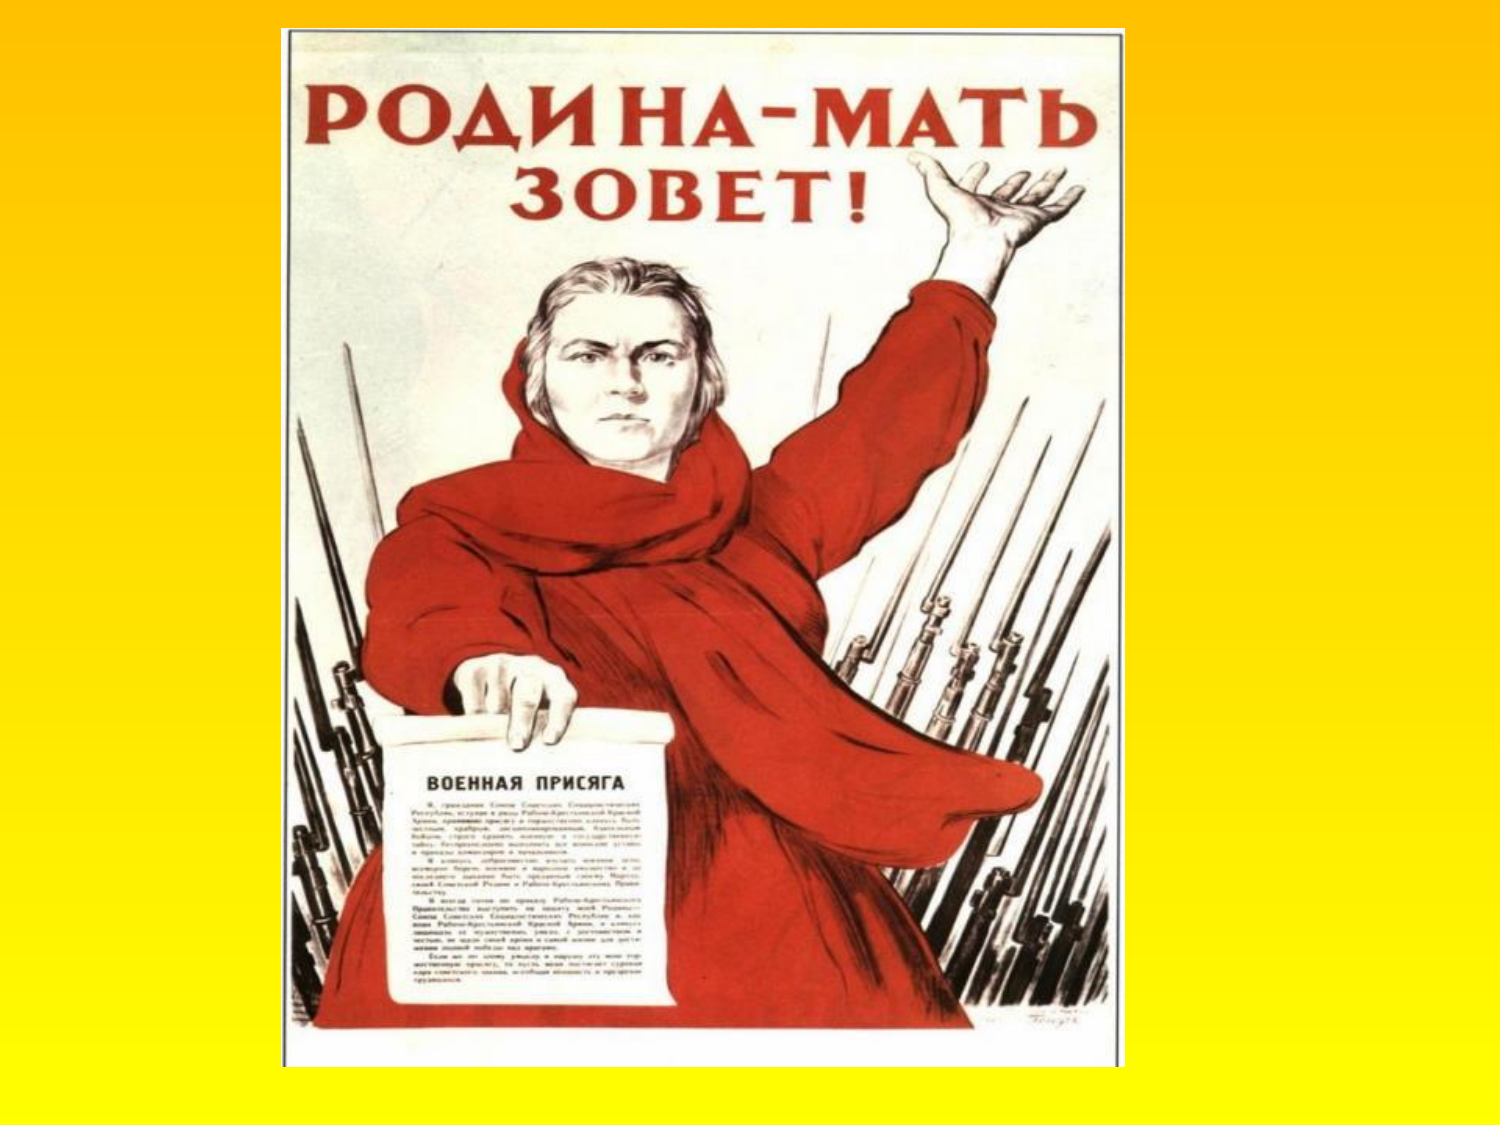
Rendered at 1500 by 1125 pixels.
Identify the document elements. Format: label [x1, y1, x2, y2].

list [280, 28, 1126, 1067]
